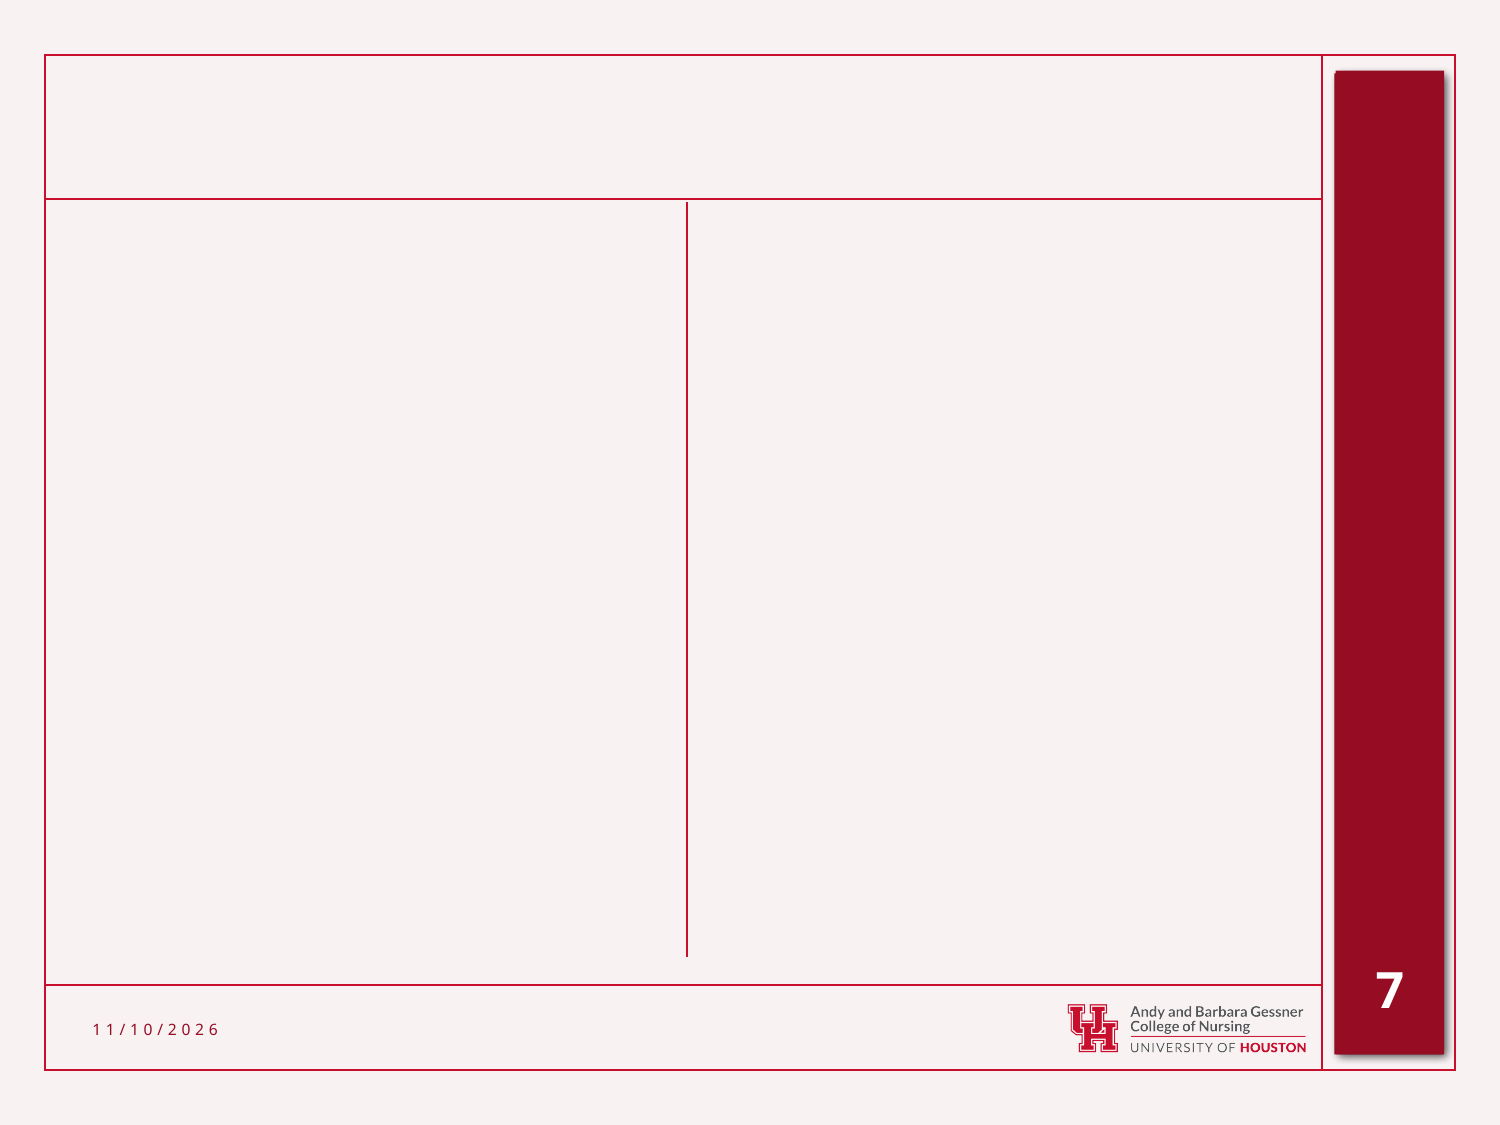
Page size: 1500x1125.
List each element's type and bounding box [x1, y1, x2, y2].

picture [1063, 992, 1331, 1065]
slide_number [77, 1007, 466, 1055]
